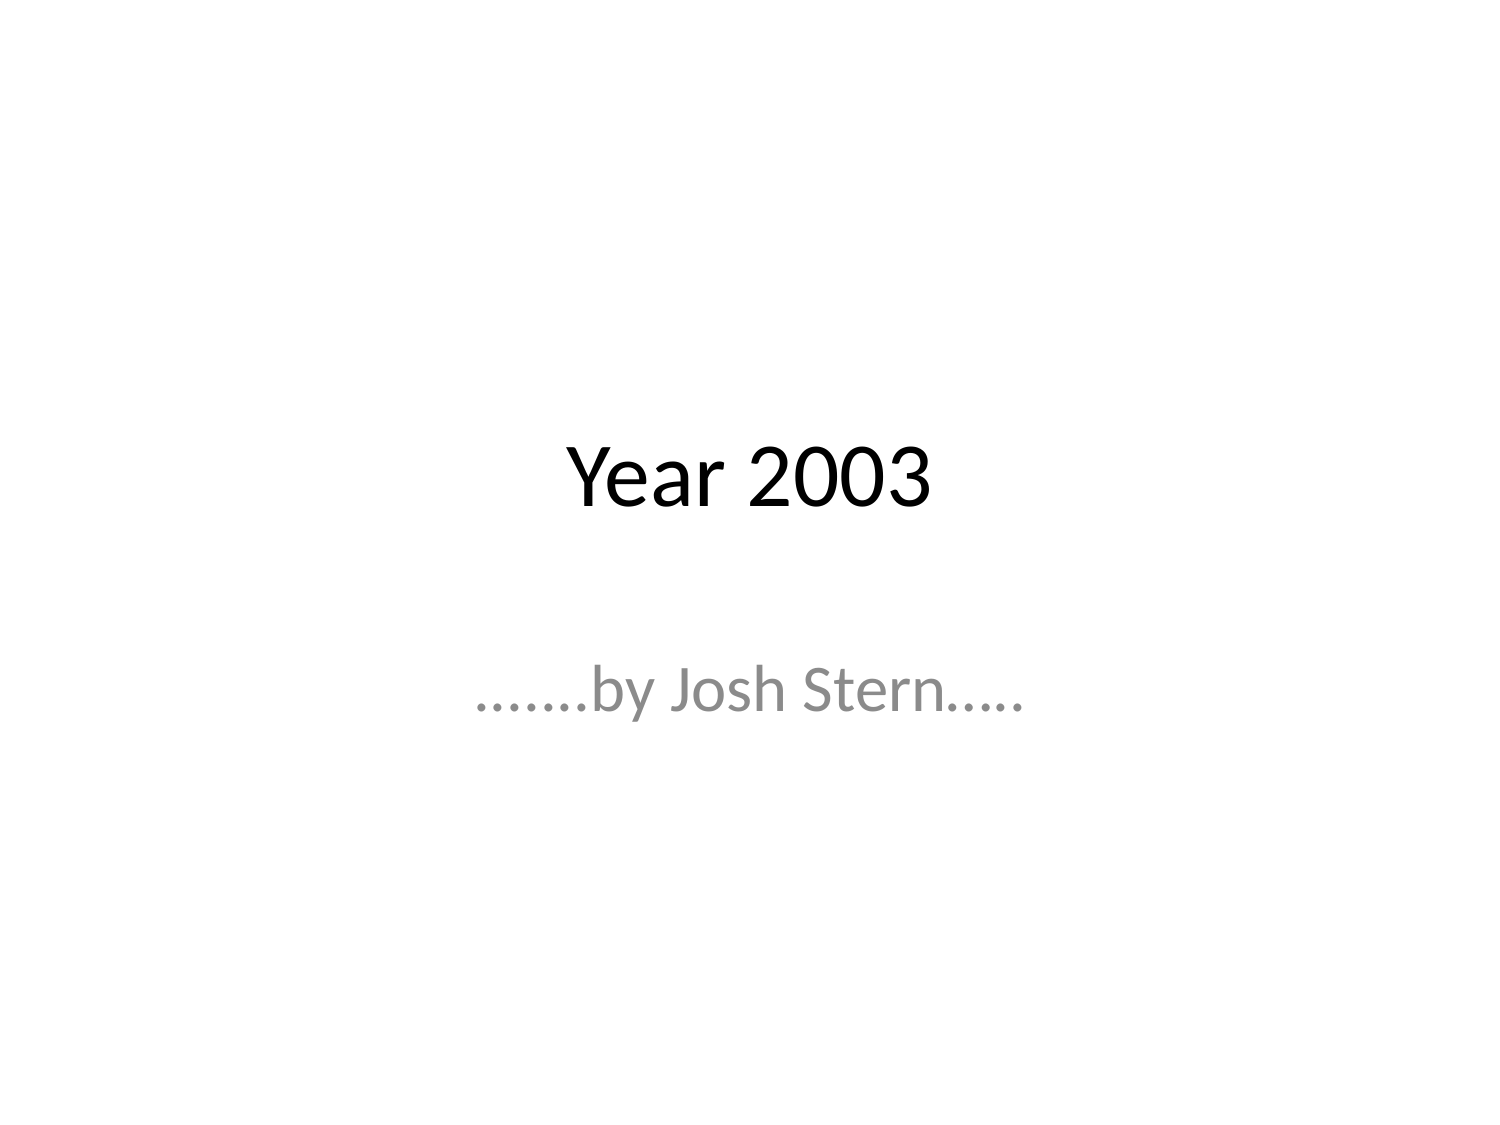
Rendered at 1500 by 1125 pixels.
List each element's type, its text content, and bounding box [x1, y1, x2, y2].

subtitle .......by Josh Stern….. [225, 637, 1275, 925]
title Year 2003 [112, 349, 1388, 591]
